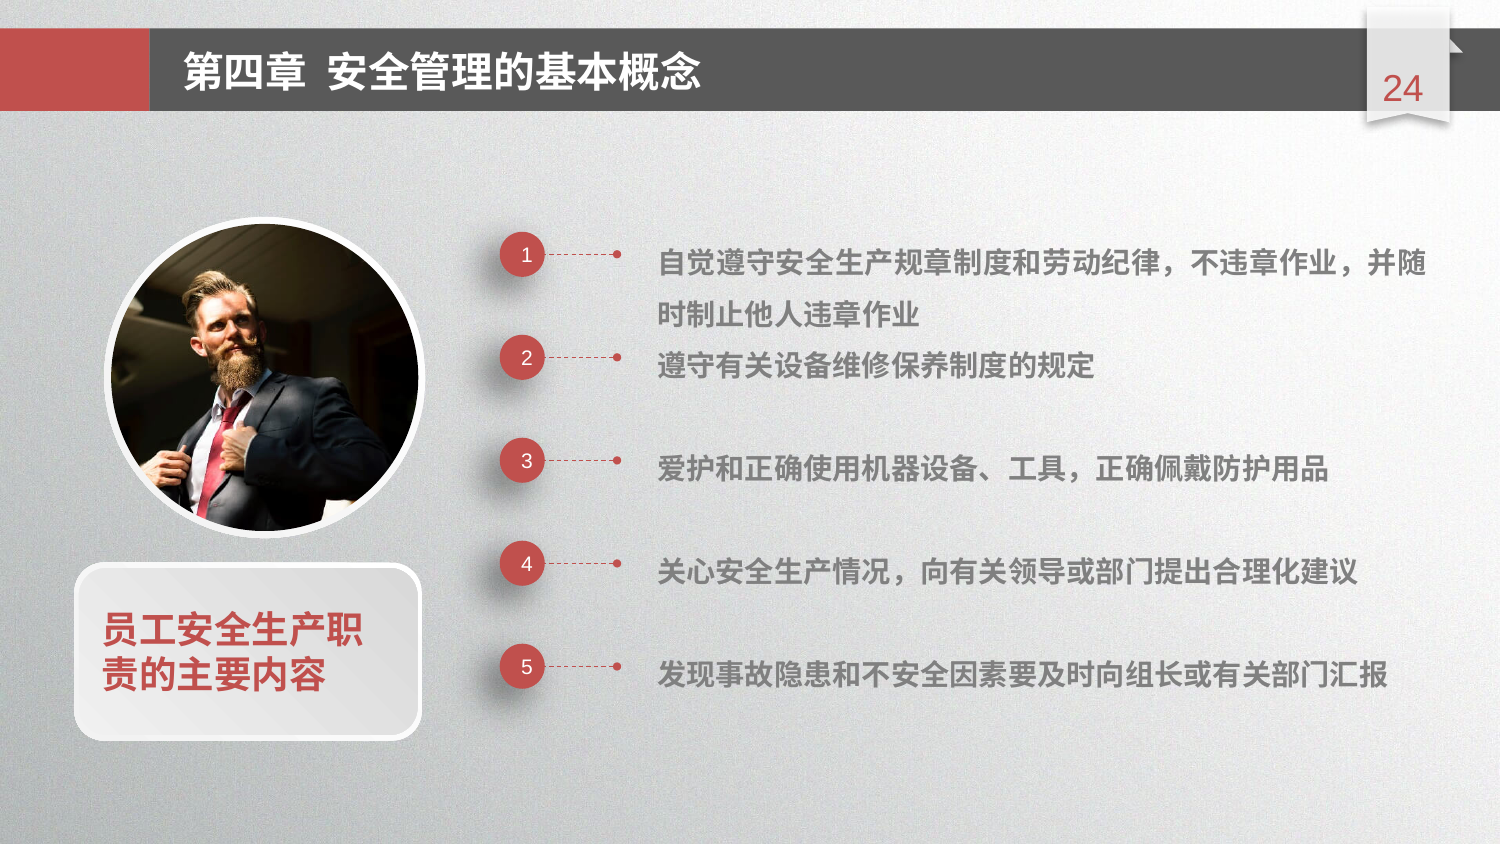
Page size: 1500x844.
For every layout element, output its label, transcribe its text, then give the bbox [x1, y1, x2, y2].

text_box 自觉遵守安全生产规章制度和劳动纪律，不违章作业，并随时制止他人违章作业 [657, 226, 1428, 332]
text_box 发现事故隐患和不安全因素要及时向组长或有关部门汇报 [657, 639, 1397, 692]
text_box 关心安全生产情况，向有关领导或部门提出合理化建议 [657, 535, 1371, 589]
text_box 4 [498, 539, 546, 587]
text_box 爱护和正确使用机器设备、工具，正确佩戴防护用品 [657, 432, 1371, 486]
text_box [104, 216, 426, 539]
text_box 2 [498, 333, 546, 381]
text_box 5 [498, 642, 546, 690]
text_box 遵守有关设备维修保养制度的规定 [657, 329, 1371, 383]
text_box 3 [498, 436, 546, 484]
picture [0, 0, 1500, 28]
picture [0, 111, 1500, 844]
text_box 第四章 安全管理的基本概念 [167, 38, 735, 104]
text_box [74, 562, 422, 741]
text_box 1 [498, 230, 546, 278]
